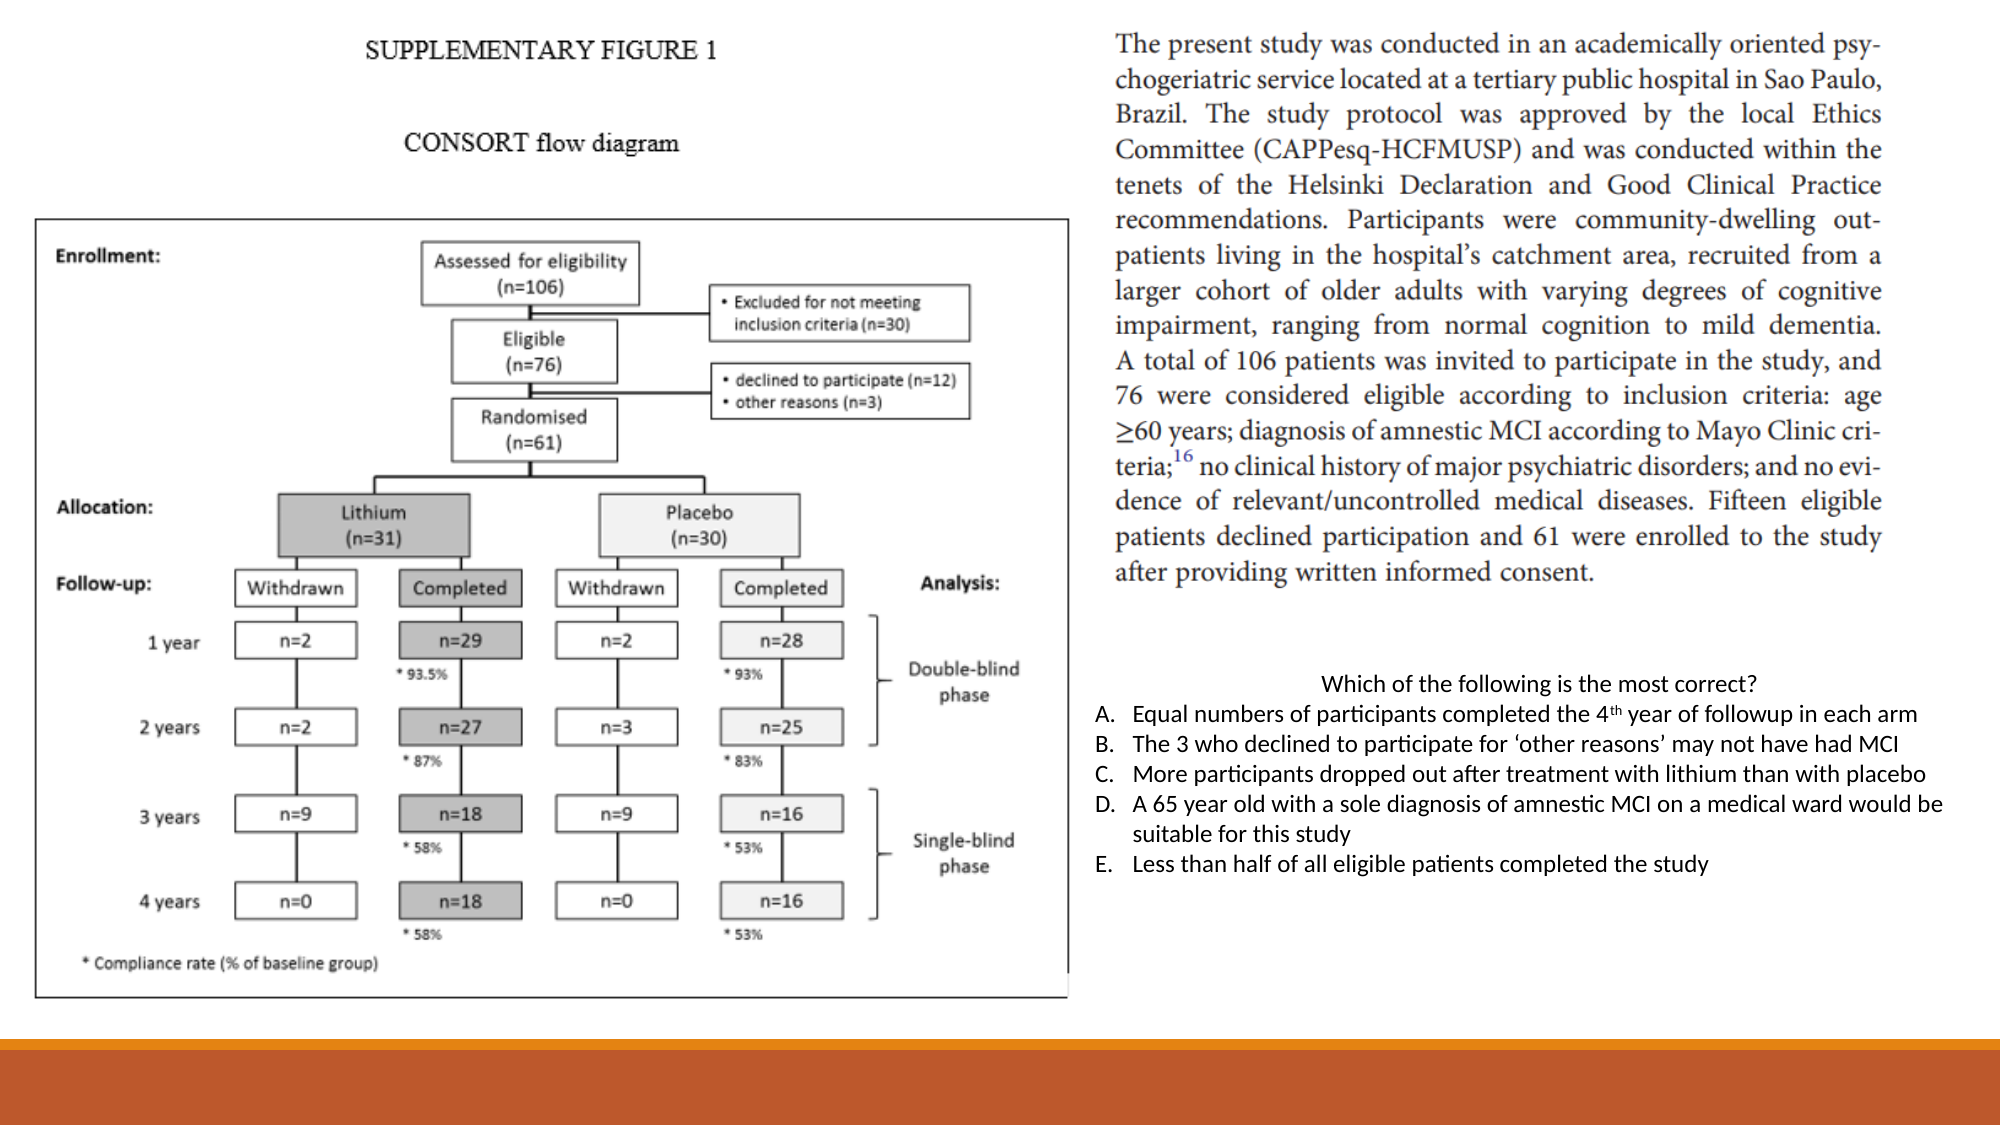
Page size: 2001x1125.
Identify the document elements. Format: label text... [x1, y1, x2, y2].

picture [0, 0, 1898, 1034]
text_box Which of the following is the most correct? Equal numbers of participants completed the 4th year of followup in each arm The 3 who declined to participate for ‘other reasons’ may not have had MCI More participants dropped out after treatment with lithium than with placebo A 65 year old with a sole diagnosis of amnestic MCI on a medical ward would be suitable for this study Less than half of all eligible patients completed the study [1116, 660, 2000, 885]
